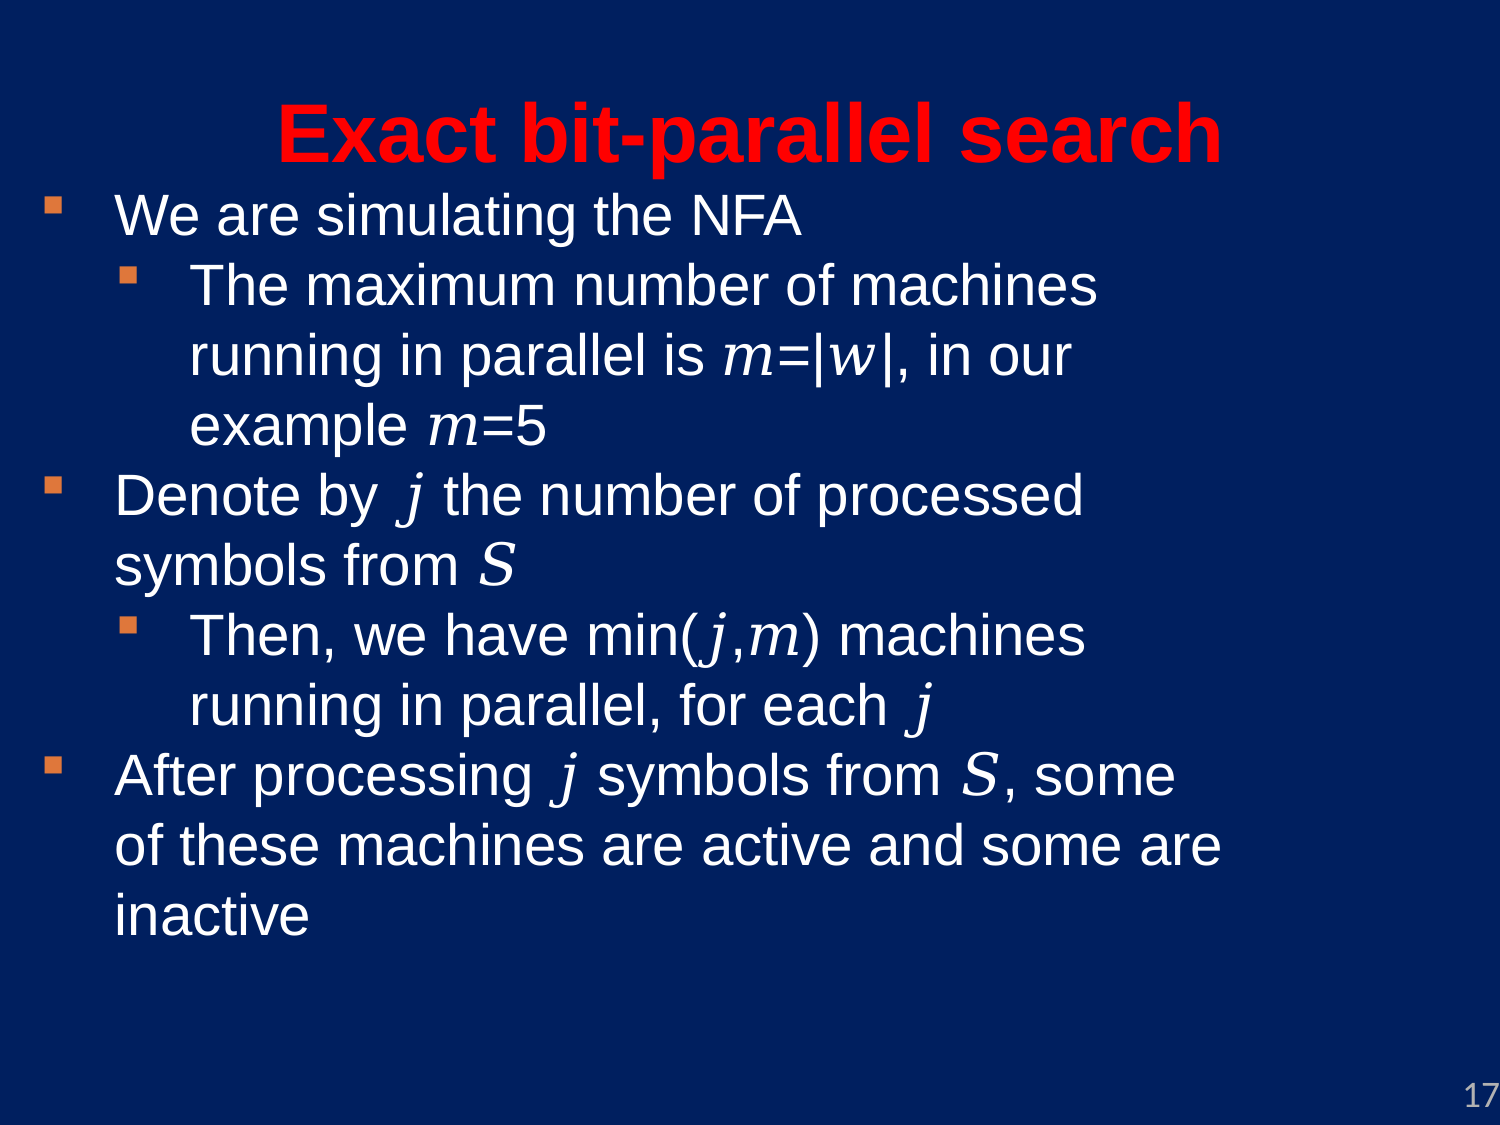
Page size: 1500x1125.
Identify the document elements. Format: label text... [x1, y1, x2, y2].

title Exact bit-parallel search [44, 53, 1456, 267]
slide_number 17 [1437, 1069, 1500, 1125]
text_box We are simulating the NFA The maximum number of machines running in parallel is 𝑚=|𝑤|, in our example 𝑚=5 Denote by 𝑗 the number of processed symbols from 𝑆 Then, we have min⁡(𝑗,𝑚) machines running in parallel, for each 𝑗 After processing 𝑗 symbols from 𝑆, some of these machines are active and some are inactive [37, 177, 1226, 948]
